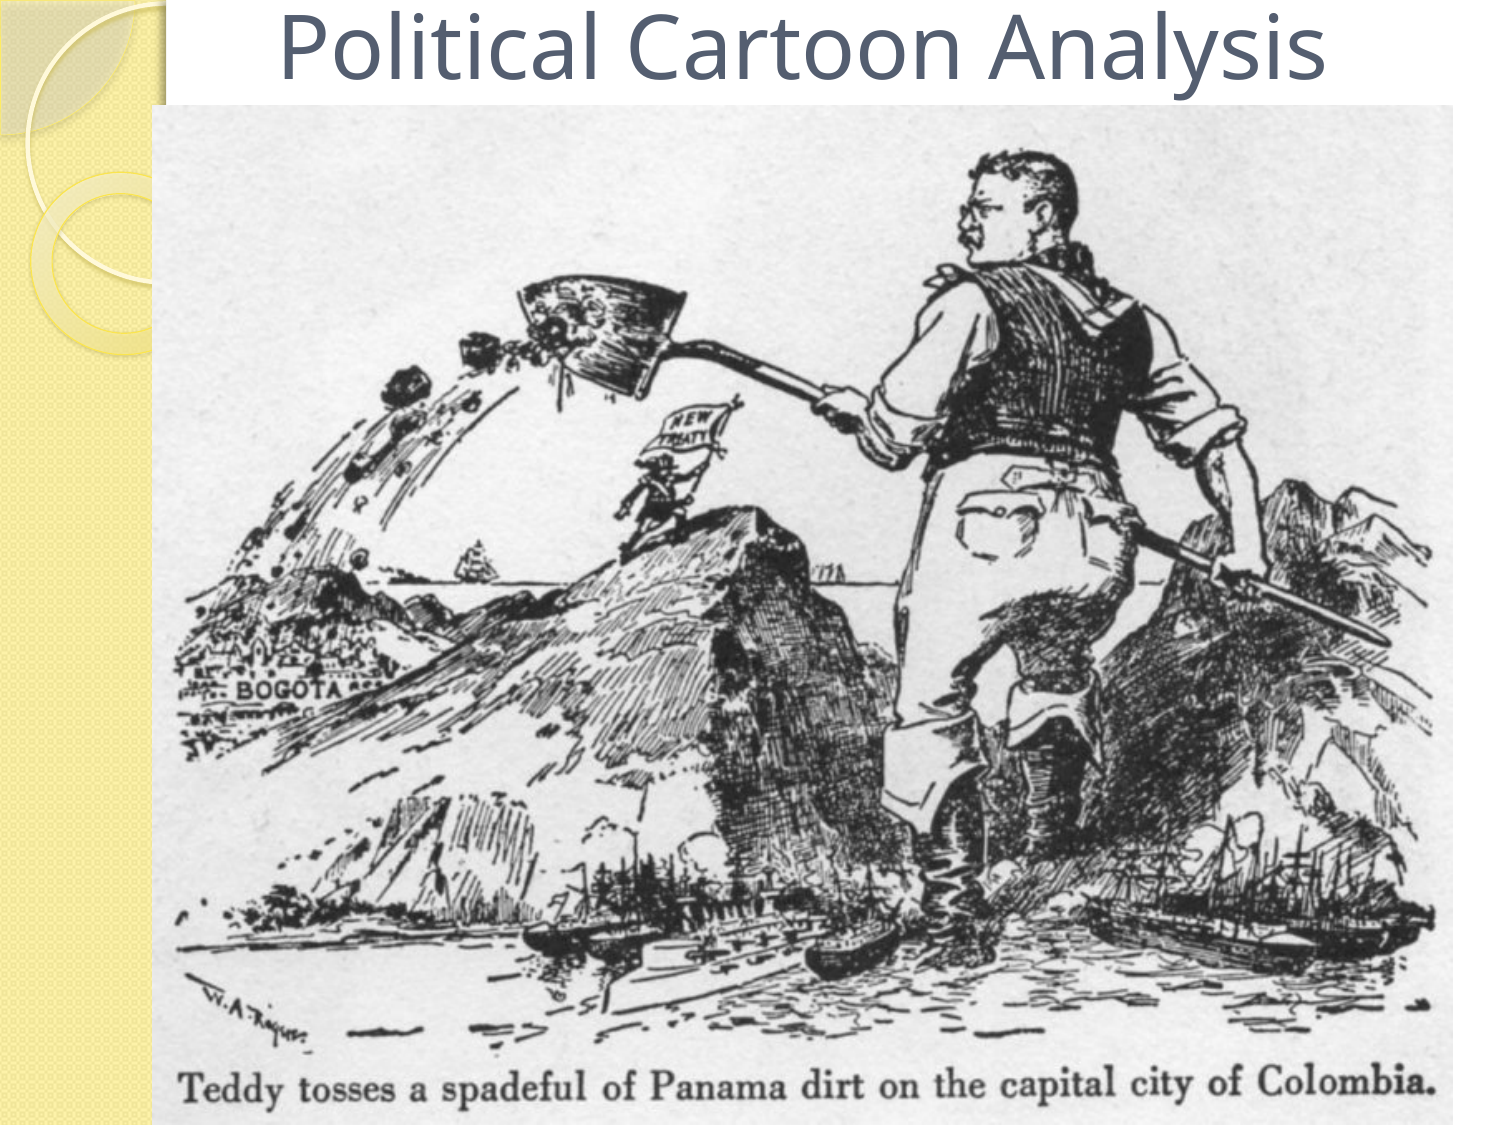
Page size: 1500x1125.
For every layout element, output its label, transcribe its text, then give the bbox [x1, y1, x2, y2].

picture [152, 104, 1453, 1125]
title Political Cartoon Analysis [187, 0, 1418, 101]
